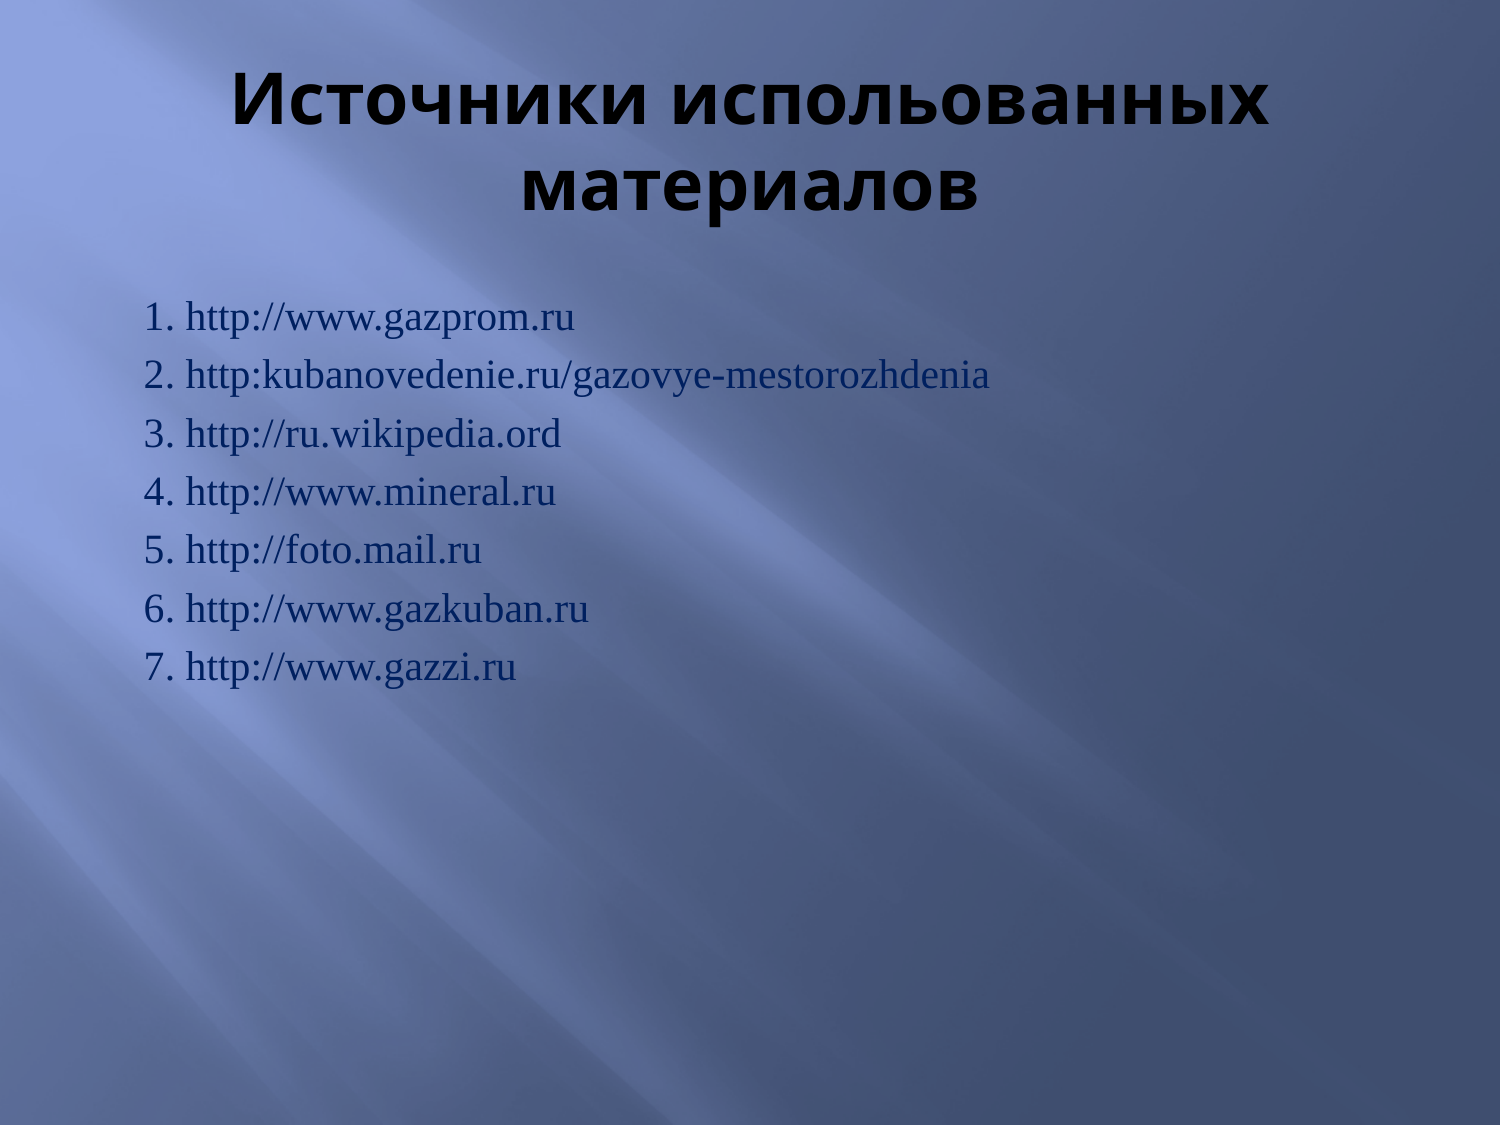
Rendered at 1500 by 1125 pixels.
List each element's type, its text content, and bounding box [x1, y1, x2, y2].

list 1. http://www.gazprom.ru 2. http:kubanovedenie.ru/gazovye-mestorozhdenia 3. http://ru.wikipedia.ord 4. http://www.mineral.ru 5. http://foto.mail.ru 6. http://www.gazkuban.ru 7. http://www.gazzi.ru [128, 281, 1449, 1054]
title Источники испольованных материалов [75, 45, 1425, 233]
